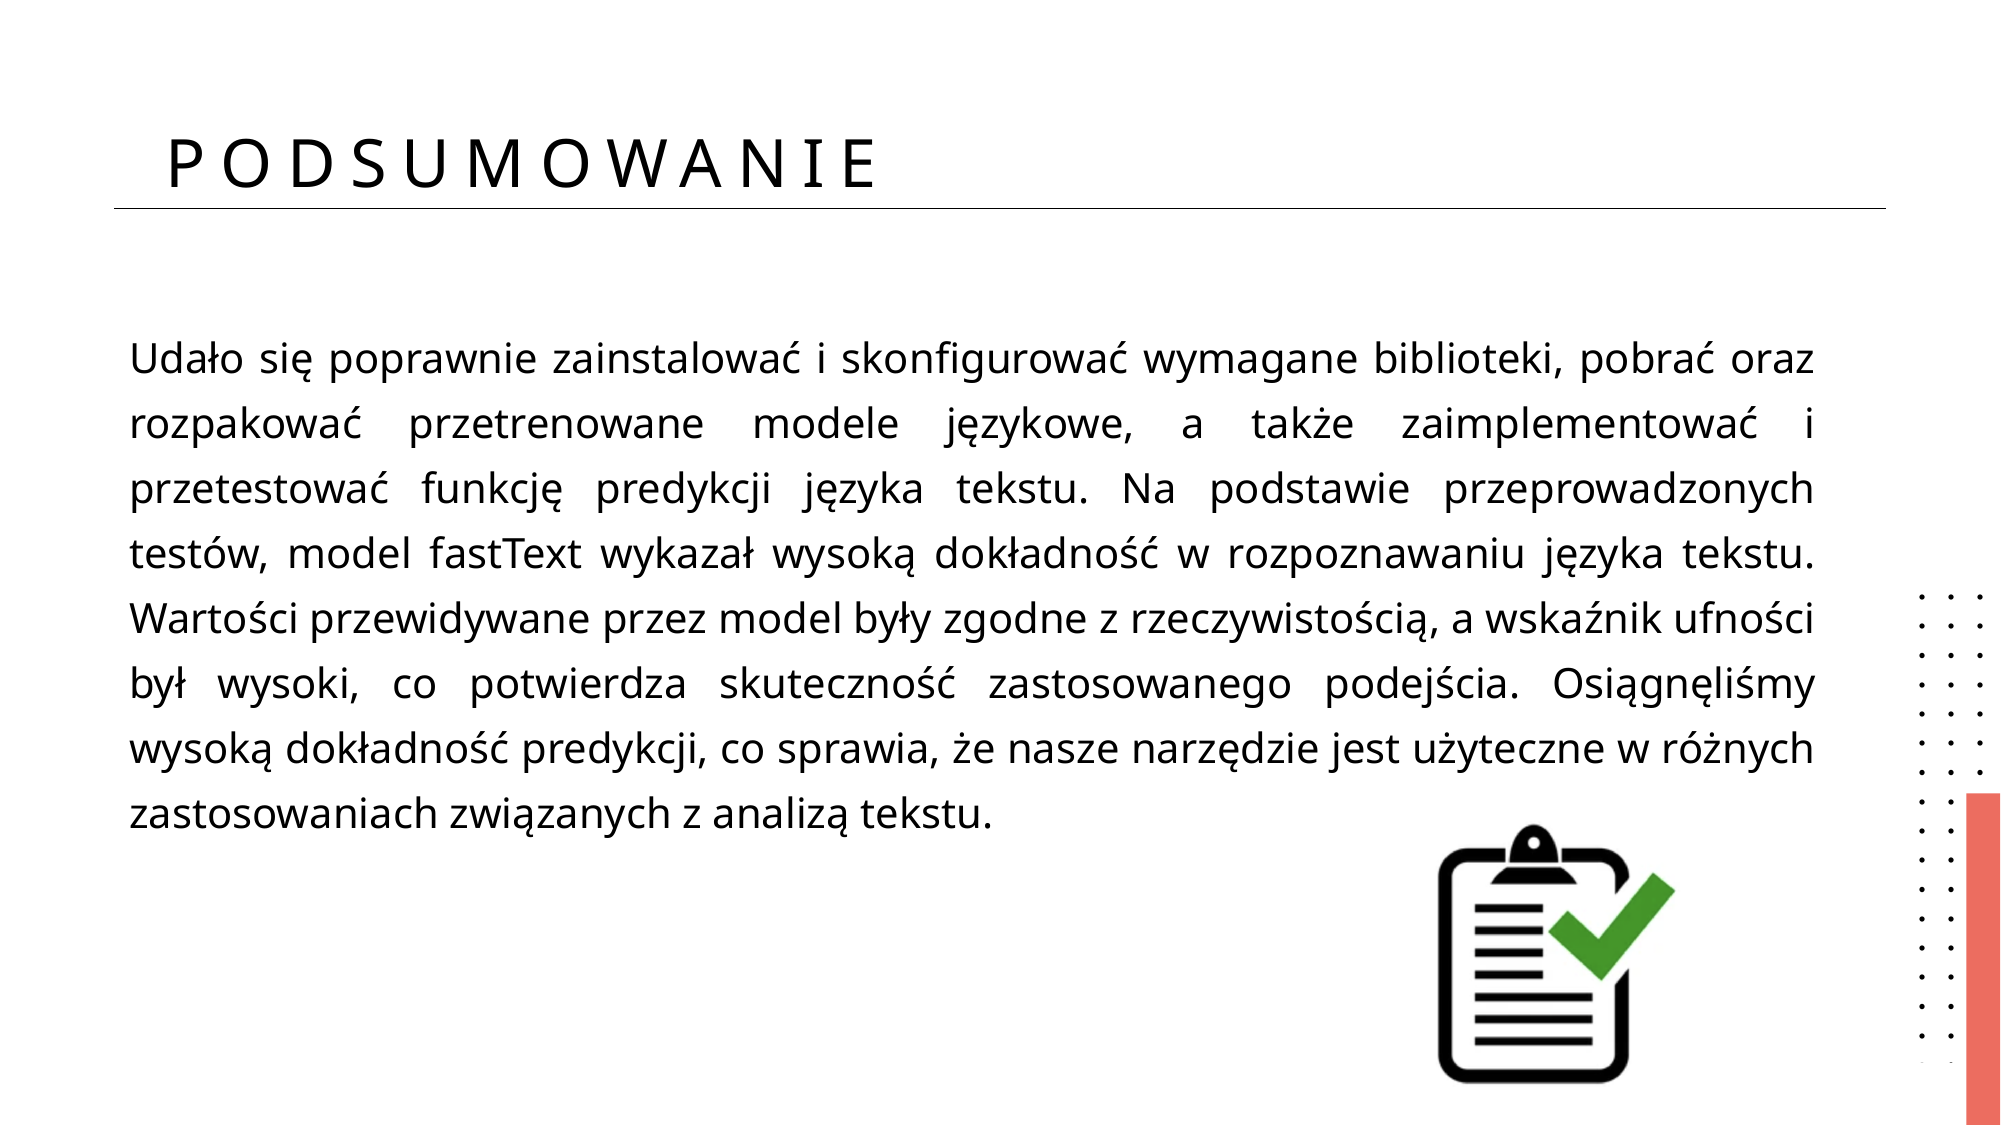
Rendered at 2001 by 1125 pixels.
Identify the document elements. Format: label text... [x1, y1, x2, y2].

picture [1418, 815, 1681, 1111]
picture [1907, 582, 1994, 1064]
list Udało się poprawnie zainstalować i skonfigurować wymagane biblioteki, pobrać oraz rozpakować przetrenowane modele językowe, a także zaimplementować i przetestować funkcję predykcji języka tekstu. Na podstawie przeprowadzonych testów, model fastText wykazał wysoką dokładność w rozpoznawaniu języka tekstu. Wartości przewidywane przez model były zgodne z rzeczywistością, a wskaźnik ufności był wysoki, co potwierdza skuteczność zastosowanego podejścia. Osiągnęliśmy wysoką dokładność predykcji, co sprawia, że nasze narzędzie jest użyteczne w różnych zastosowaniach związanych z analizą tekstu. [114, 308, 1831, 846]
title podsumowanie [150, 0, 1850, 208]
